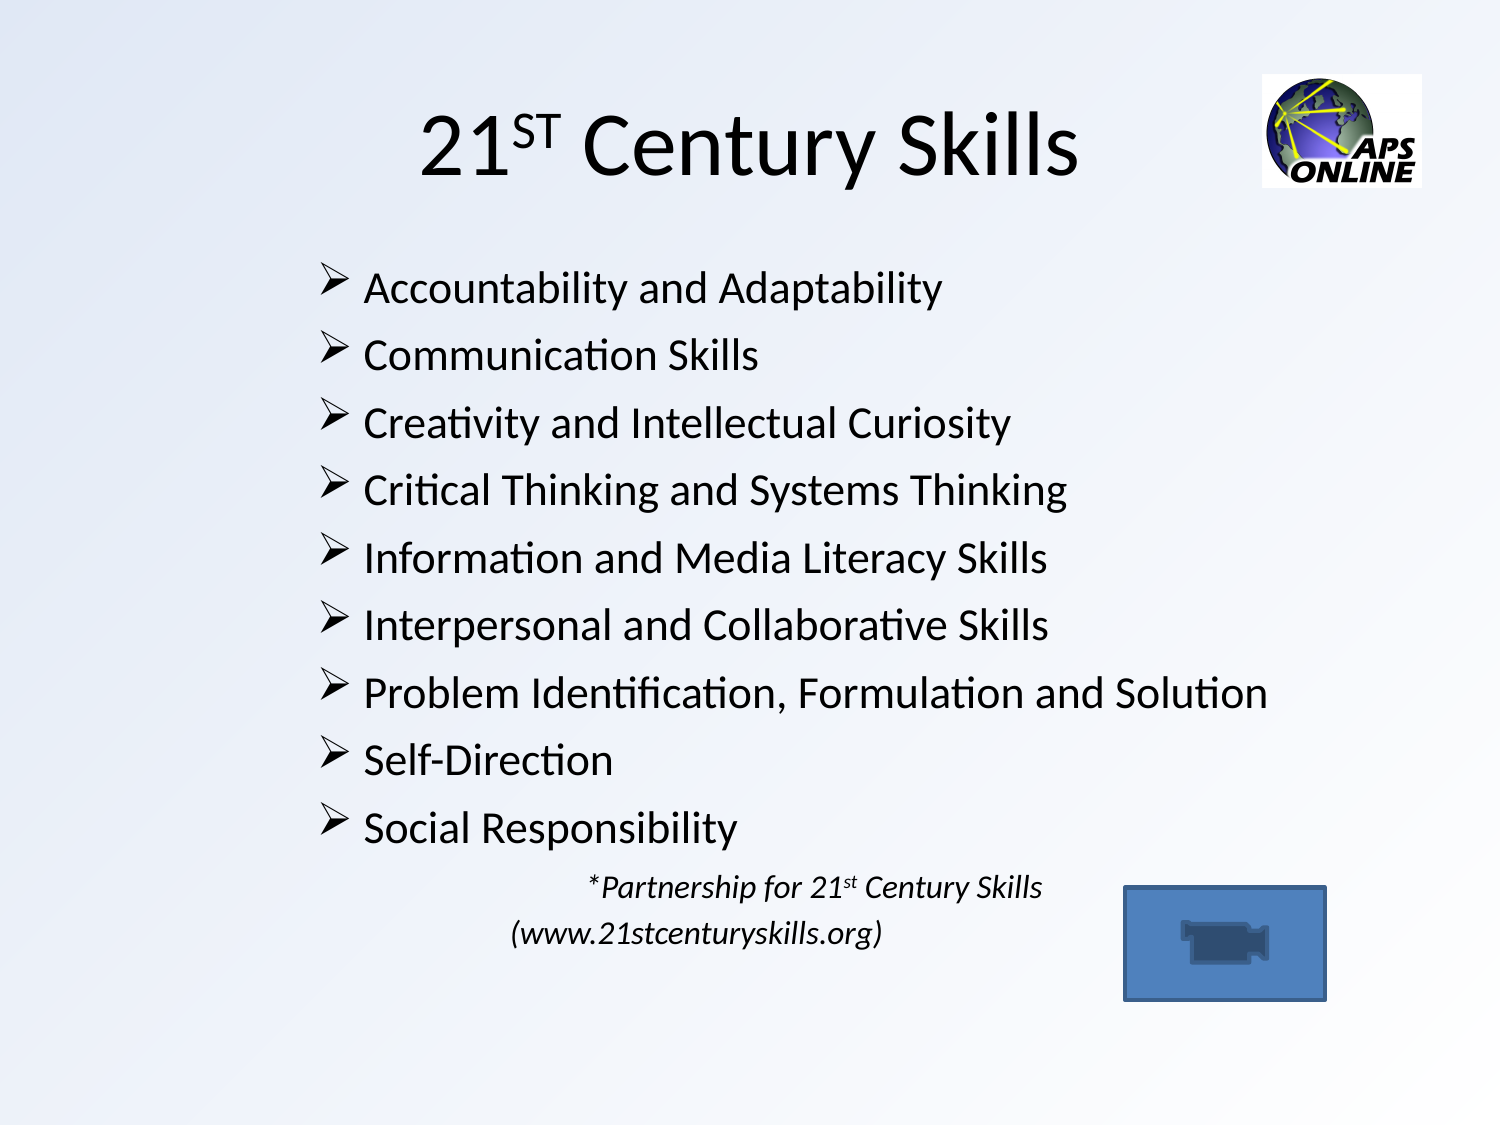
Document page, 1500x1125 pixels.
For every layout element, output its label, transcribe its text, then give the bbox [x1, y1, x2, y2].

text_box Accountability and Adaptability Communication Skills Creativity and Intellectual Curiosity Critical Thinking and Systems Thinking Information and Media Literacy Skills Interpersonal and Collaborative Skills Problem Identification, Formulation and Solution Self-Direction Social Responsibility *Partnership for 21st Century Skills (www.21stcenturyskills.org) [262, 249, 1338, 959]
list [1262, 74, 1423, 188]
title 21ST Century Skills [75, 45, 1425, 233]
text_box [1123, 885, 1327, 1002]
